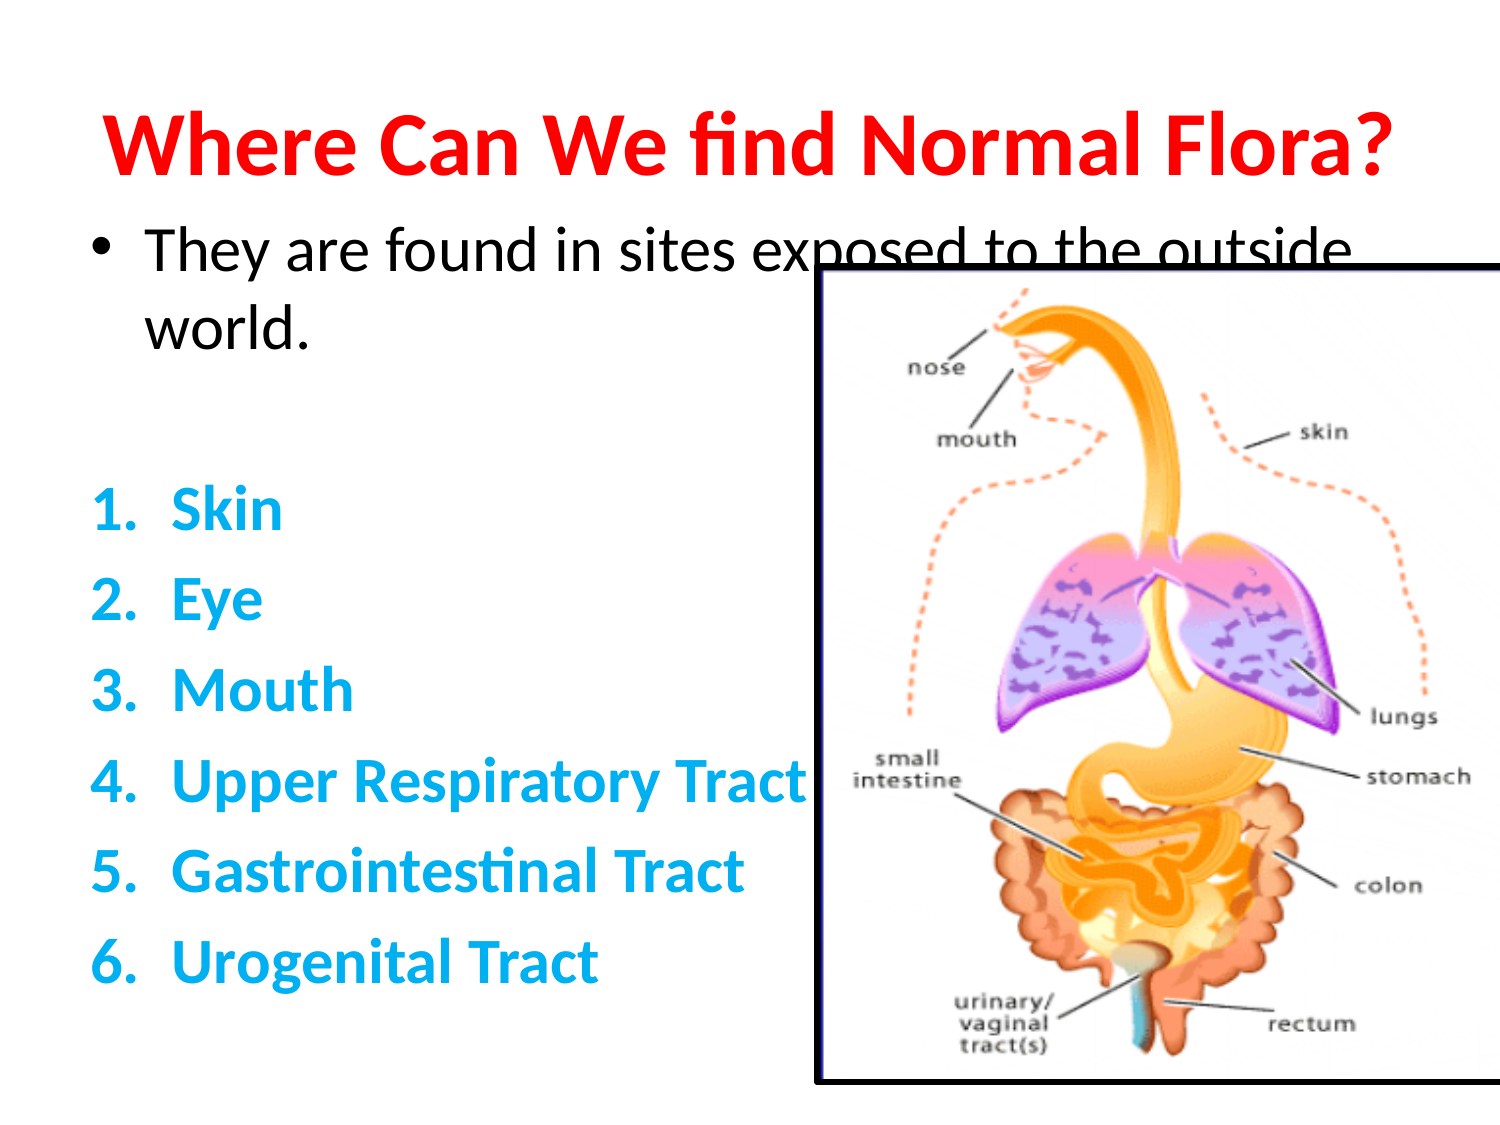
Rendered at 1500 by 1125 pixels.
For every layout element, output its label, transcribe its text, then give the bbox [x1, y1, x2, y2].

title Where Can We find Normal Flora? [75, 45, 1425, 199]
list They are found in sites exposed to the outside world. Skin Eye Mouth Upper Respiratory Tract Gastrointestinal Tract Urogenital Tract [75, 199, 1425, 1005]
picture [819, 269, 1500, 1079]
